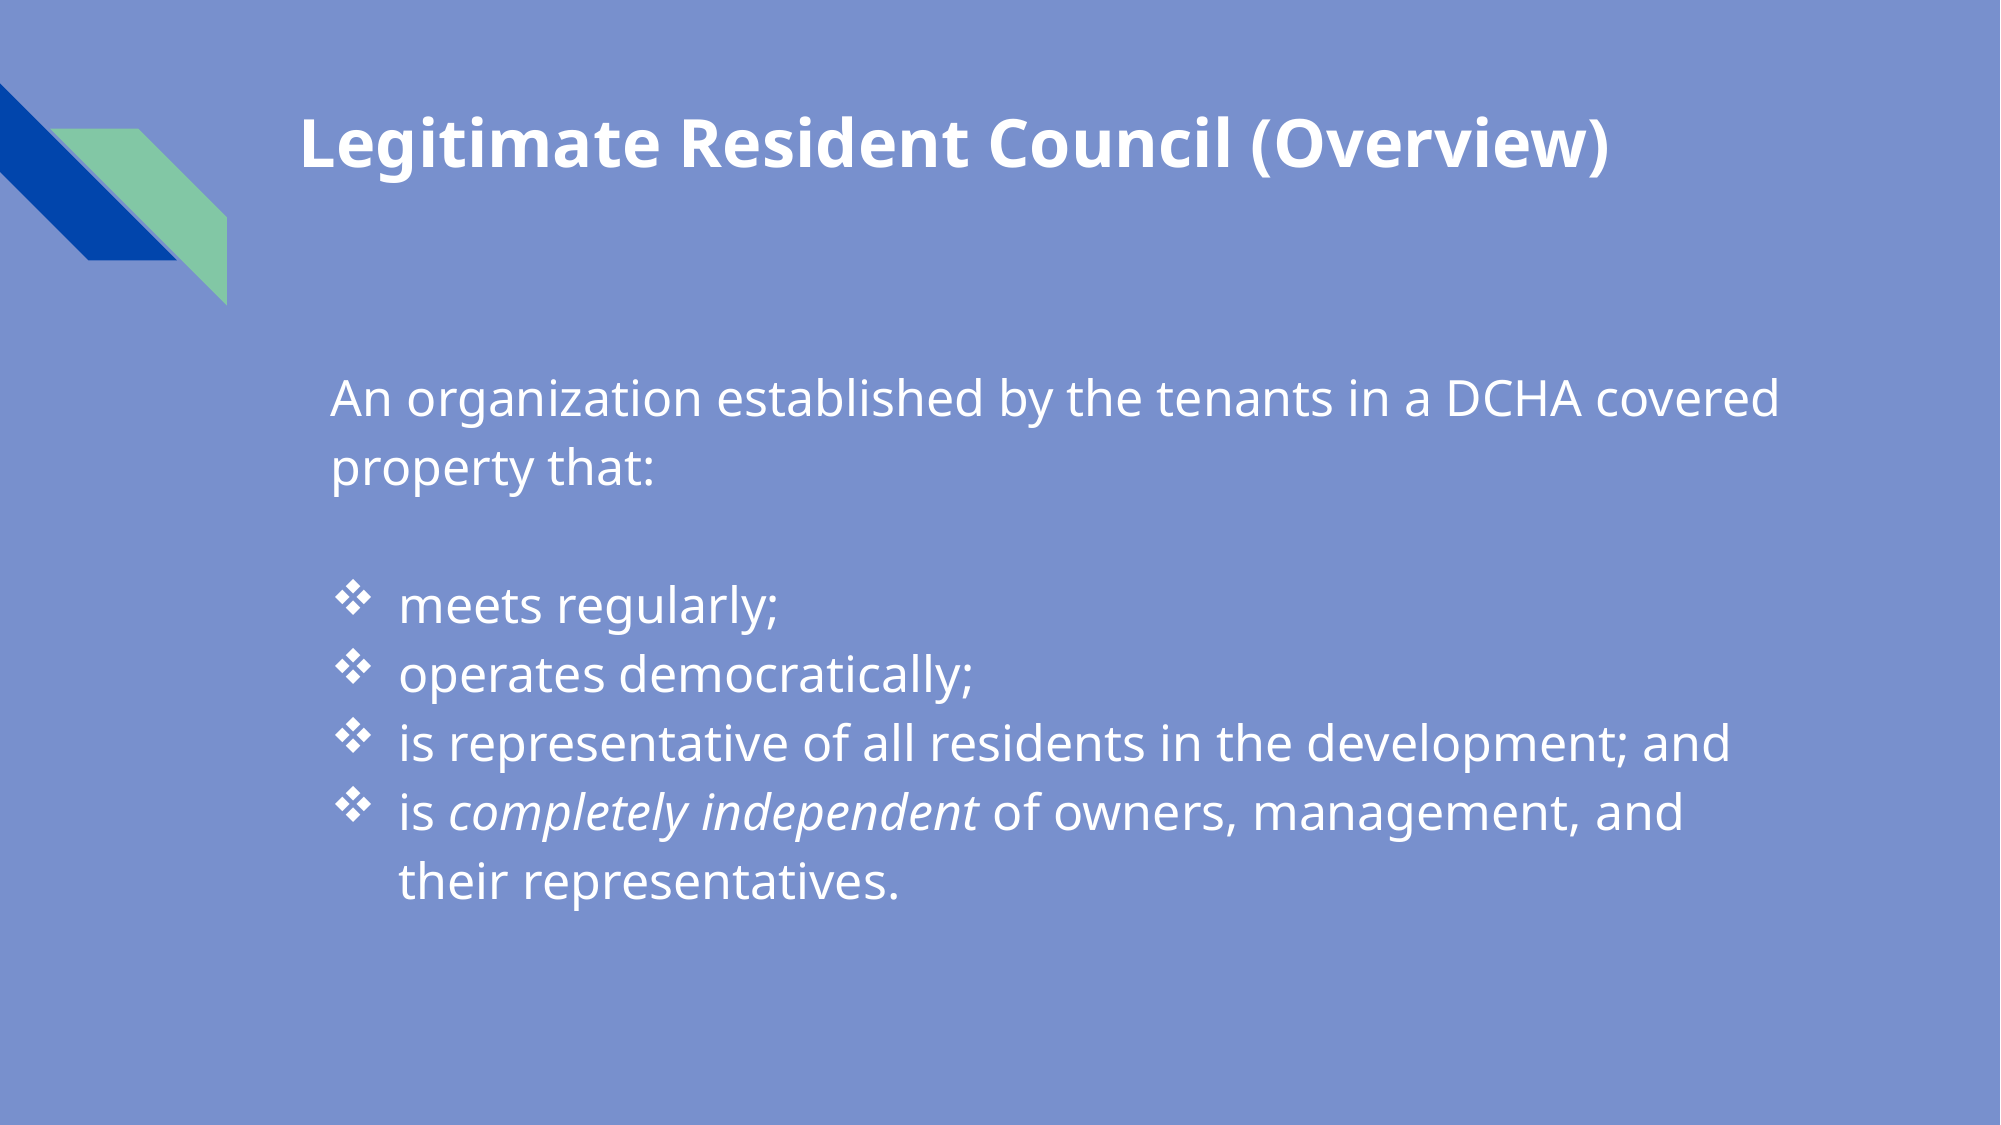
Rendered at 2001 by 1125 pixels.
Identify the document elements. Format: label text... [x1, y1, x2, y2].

list An organization established by the tenants in a DCHA covered property that: meets regularly; operates democratically; is representative of all residents in the development; and is completely independent of owners, management, and their representatives. [283, 342, 1824, 980]
title Legitimate Resident Council (Overview) [283, 86, 1824, 287]
